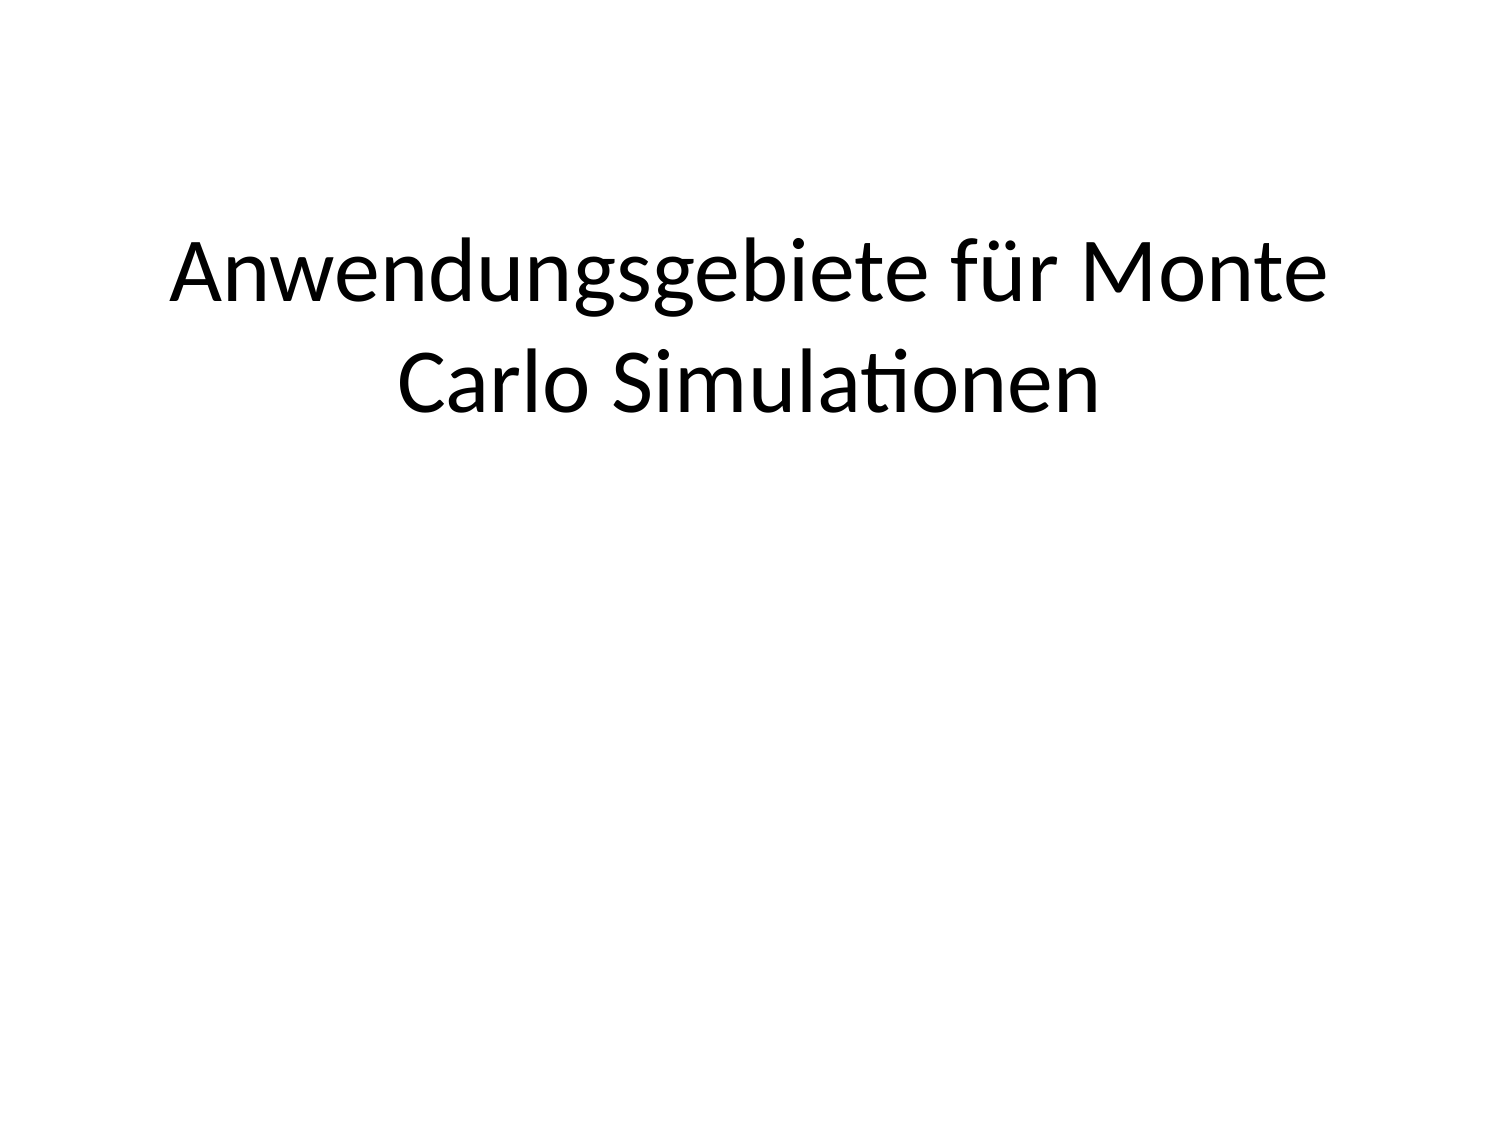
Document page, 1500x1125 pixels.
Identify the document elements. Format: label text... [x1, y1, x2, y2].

title Anwendungsgebiete für Monte Carlo Simulationen [75, 141, 1425, 499]
